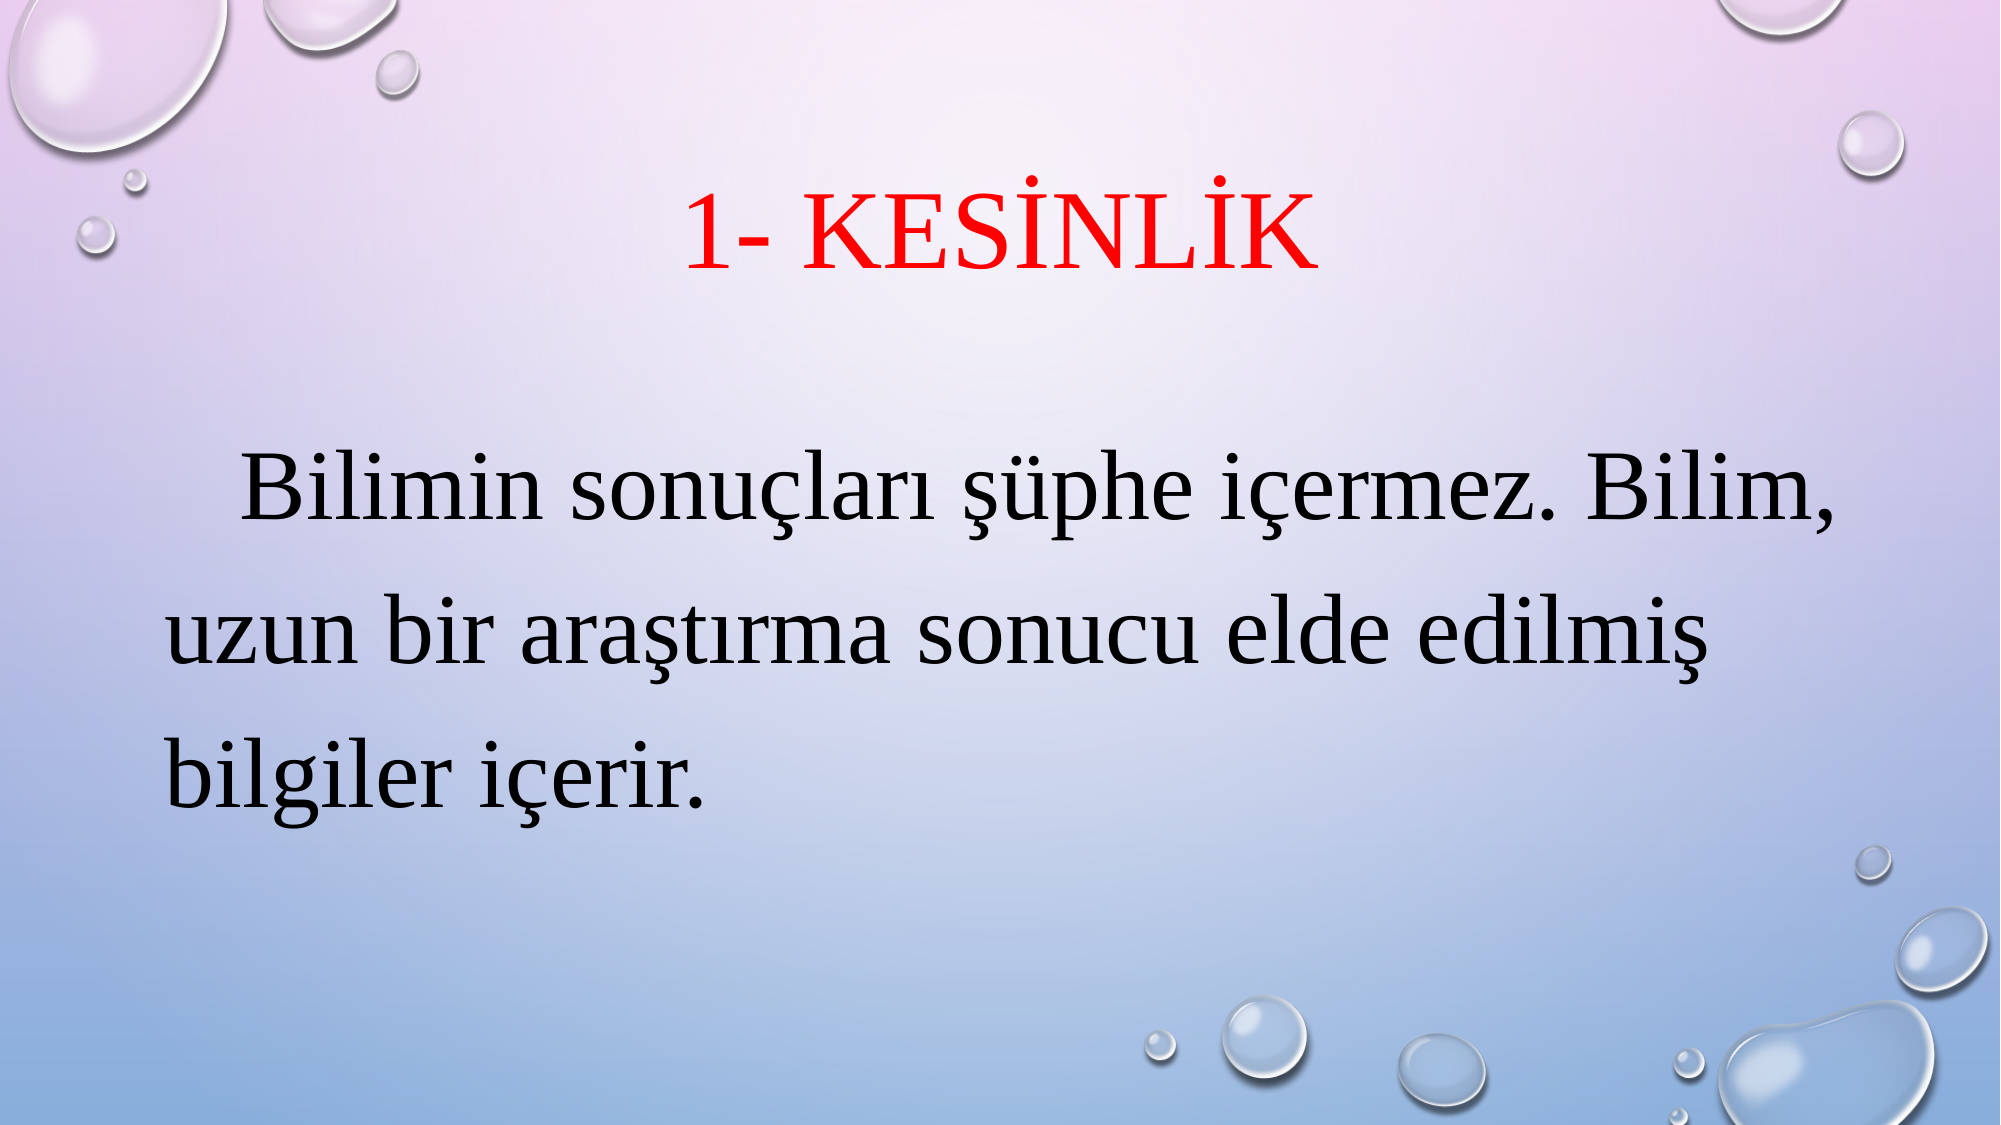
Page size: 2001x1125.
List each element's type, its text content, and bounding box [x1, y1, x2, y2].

title 1- kesinlik [149, 101, 1851, 364]
list Bilimin sonuçları şüphe içermez. Bilim, uzun bir araştırma sonucu elde edilmiş bilgiler içerir. [149, 388, 1920, 950]
picture [0, 0, 2000, 1125]
